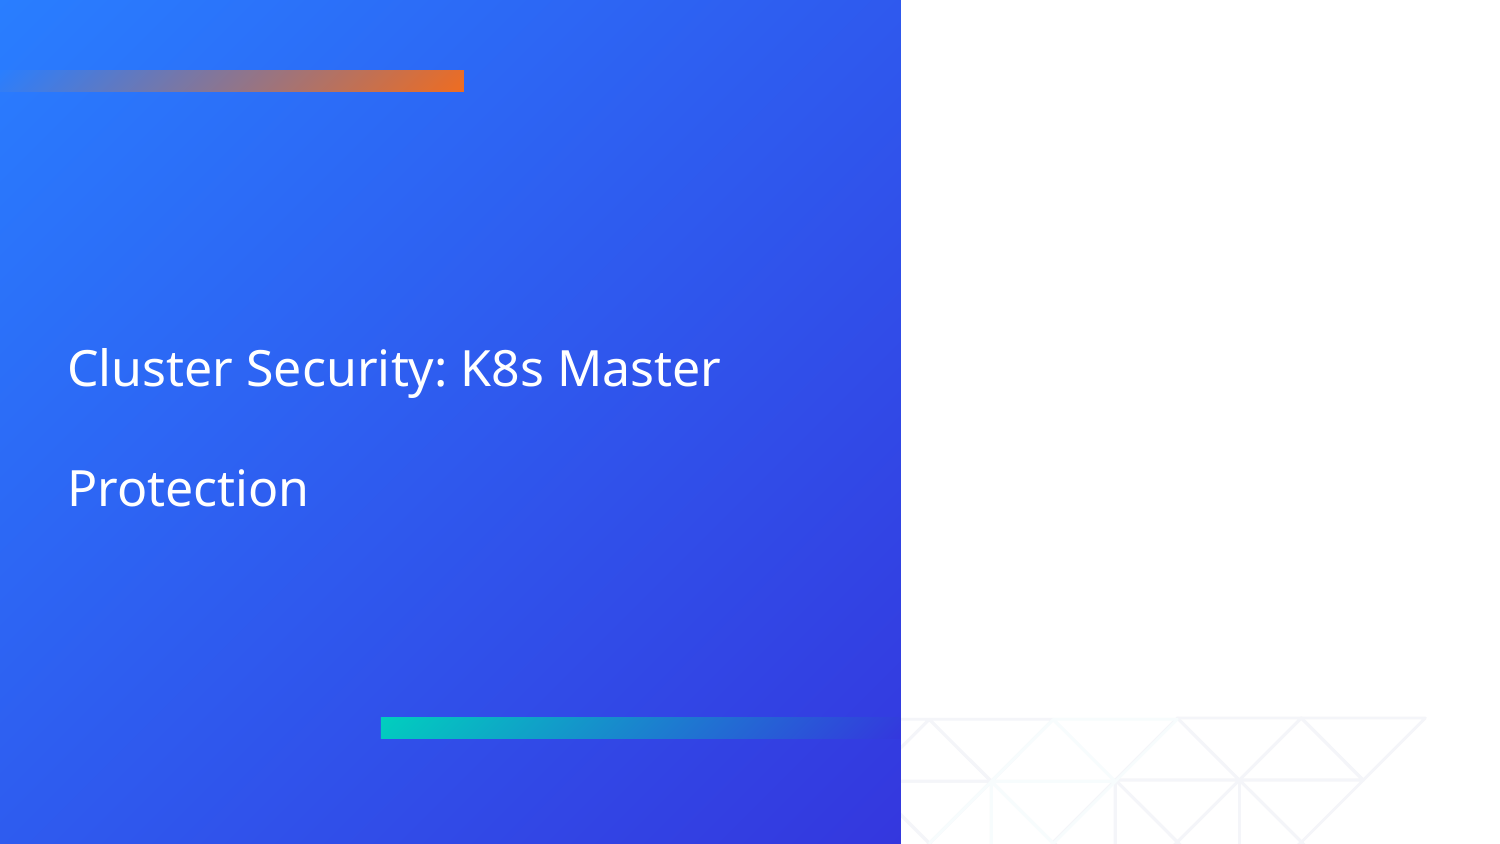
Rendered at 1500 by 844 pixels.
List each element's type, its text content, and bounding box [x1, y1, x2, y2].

text_box Cluster Security: K8s Master Protection [52, 261, 819, 607]
